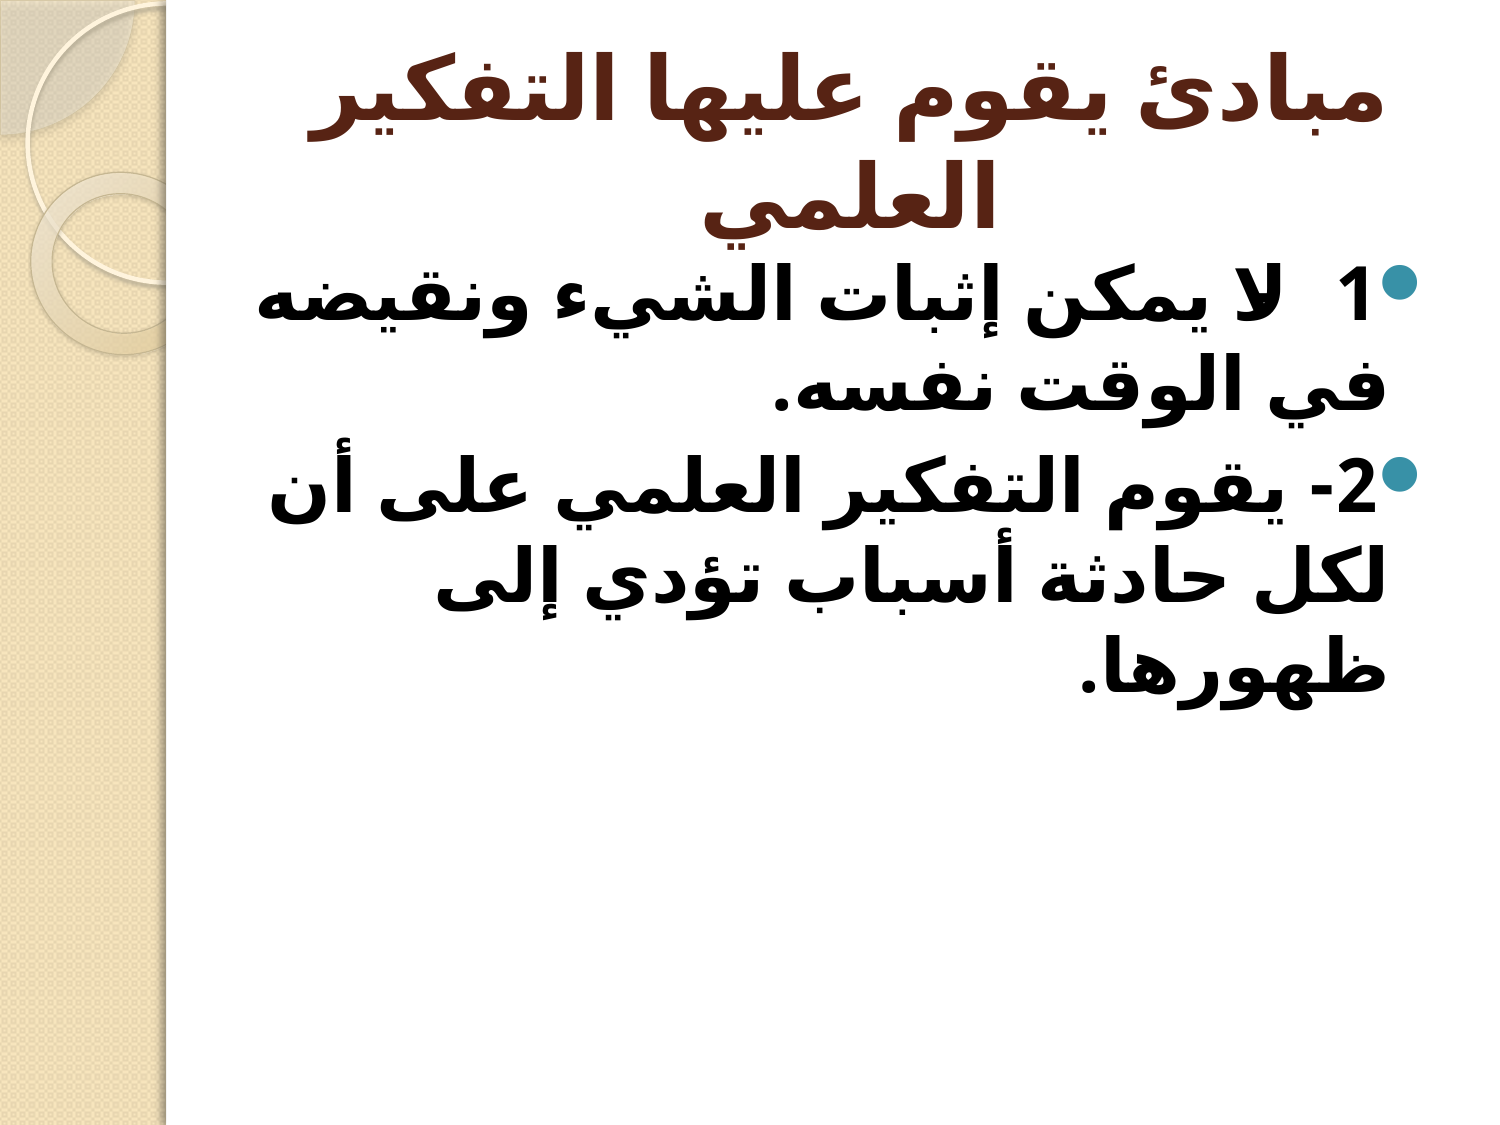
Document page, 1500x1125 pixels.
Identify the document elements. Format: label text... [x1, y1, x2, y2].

list 1- لا يمكن إثبات الشيء ونقيضه في الوقت نفسه. 2- يقوم التفكير العلمي على أن لكل حادثة أسباب تؤدي إلى ظهورها. [235, 237, 1466, 1025]
title مبادئ يقوم عليها التفكير العلمي [235, 45, 1466, 233]
